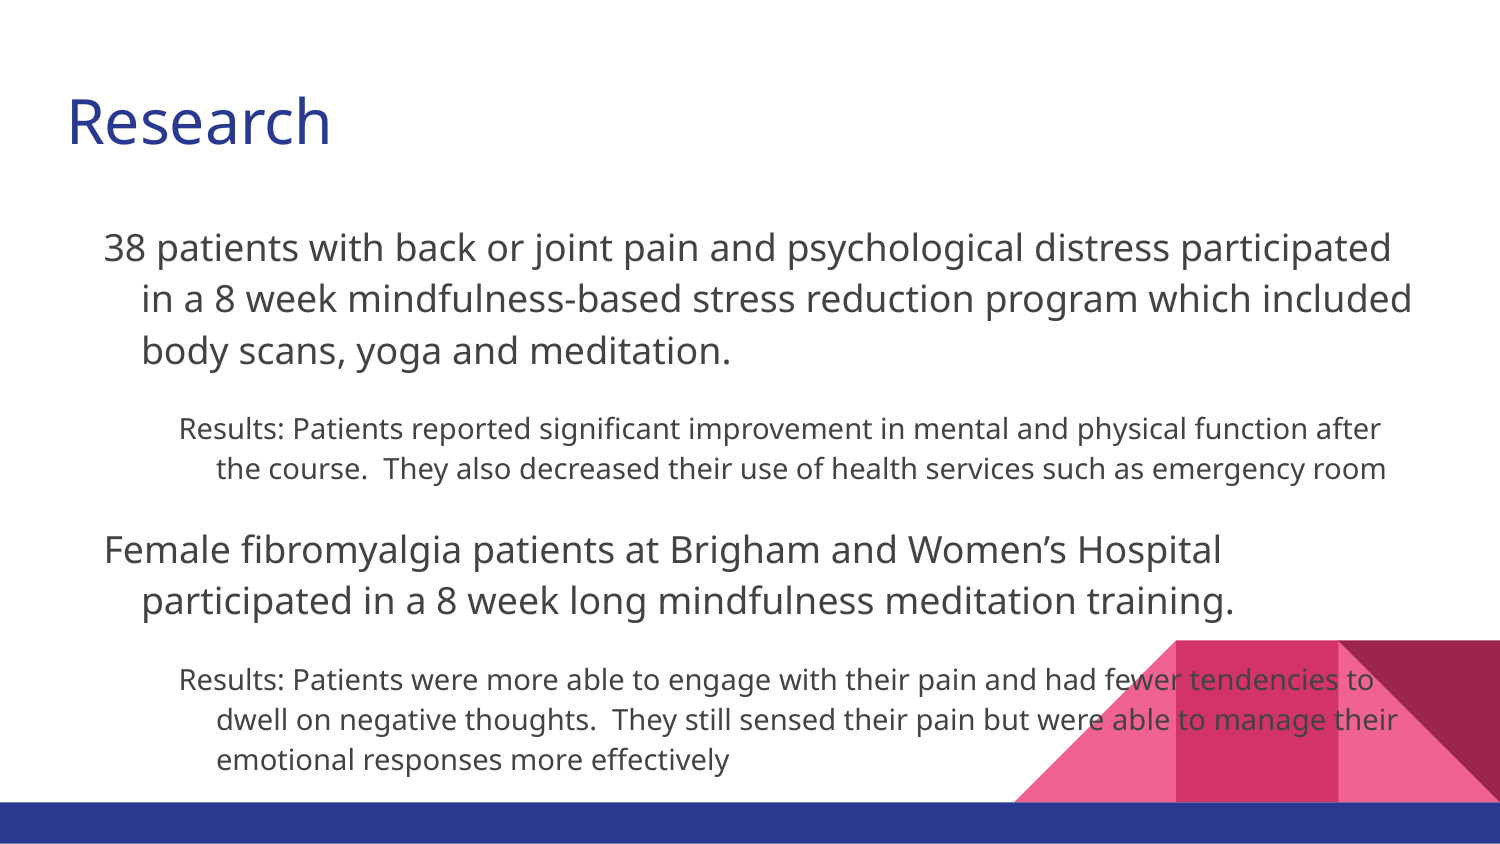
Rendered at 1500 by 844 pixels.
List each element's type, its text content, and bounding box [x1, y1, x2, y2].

title Research [51, 67, 1449, 167]
list 38 patients with back or joint pain and psychological distress participated in a 8 week mindfulness-based stress reduction program which included body scans, yoga and meditation. Results: Patients reported significant improvement in mental and physical function after the course. They also decreased their use of health services such as emergency room Female fibromyalgia patients at Brigham and Women’s Hospital participated in a 8 week long mindfulness meditation training. Results: Patients were more able to engage with their pain and had fewer tendencies to dwell on negative thoughts. They still sensed their pain but were able to manage their emotional responses more effectively [51, 201, 1449, 750]
